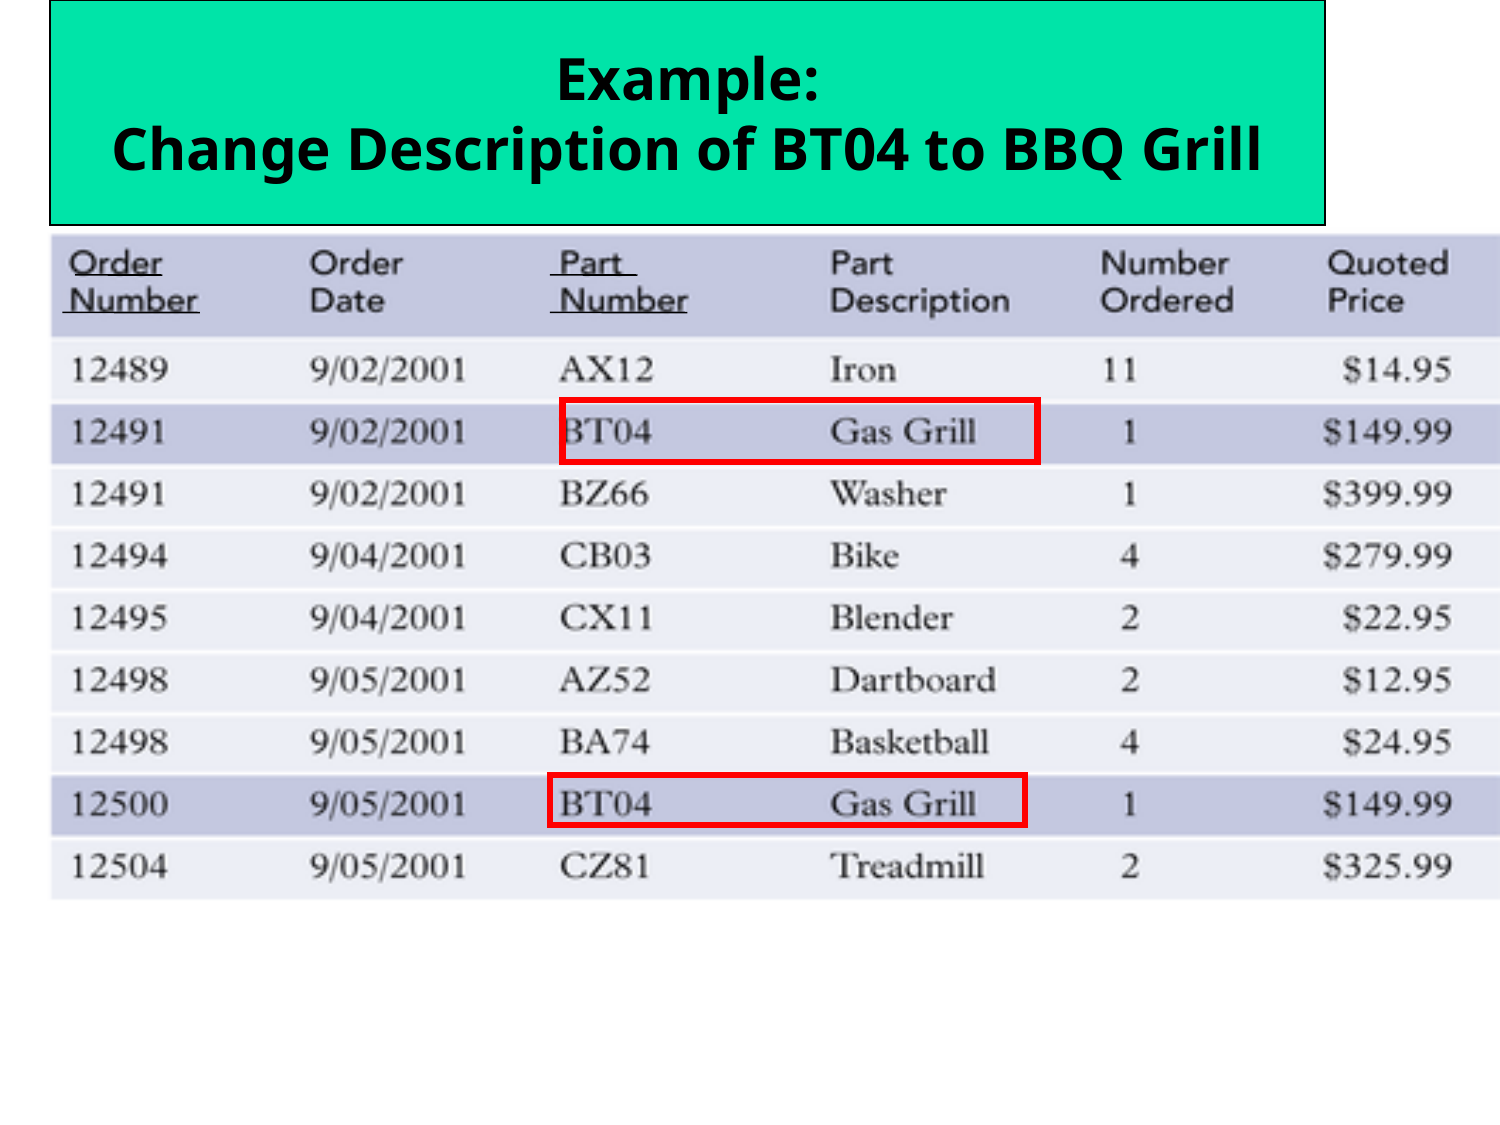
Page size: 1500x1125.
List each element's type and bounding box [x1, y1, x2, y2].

text_box [0, 0, 1500, 1125]
